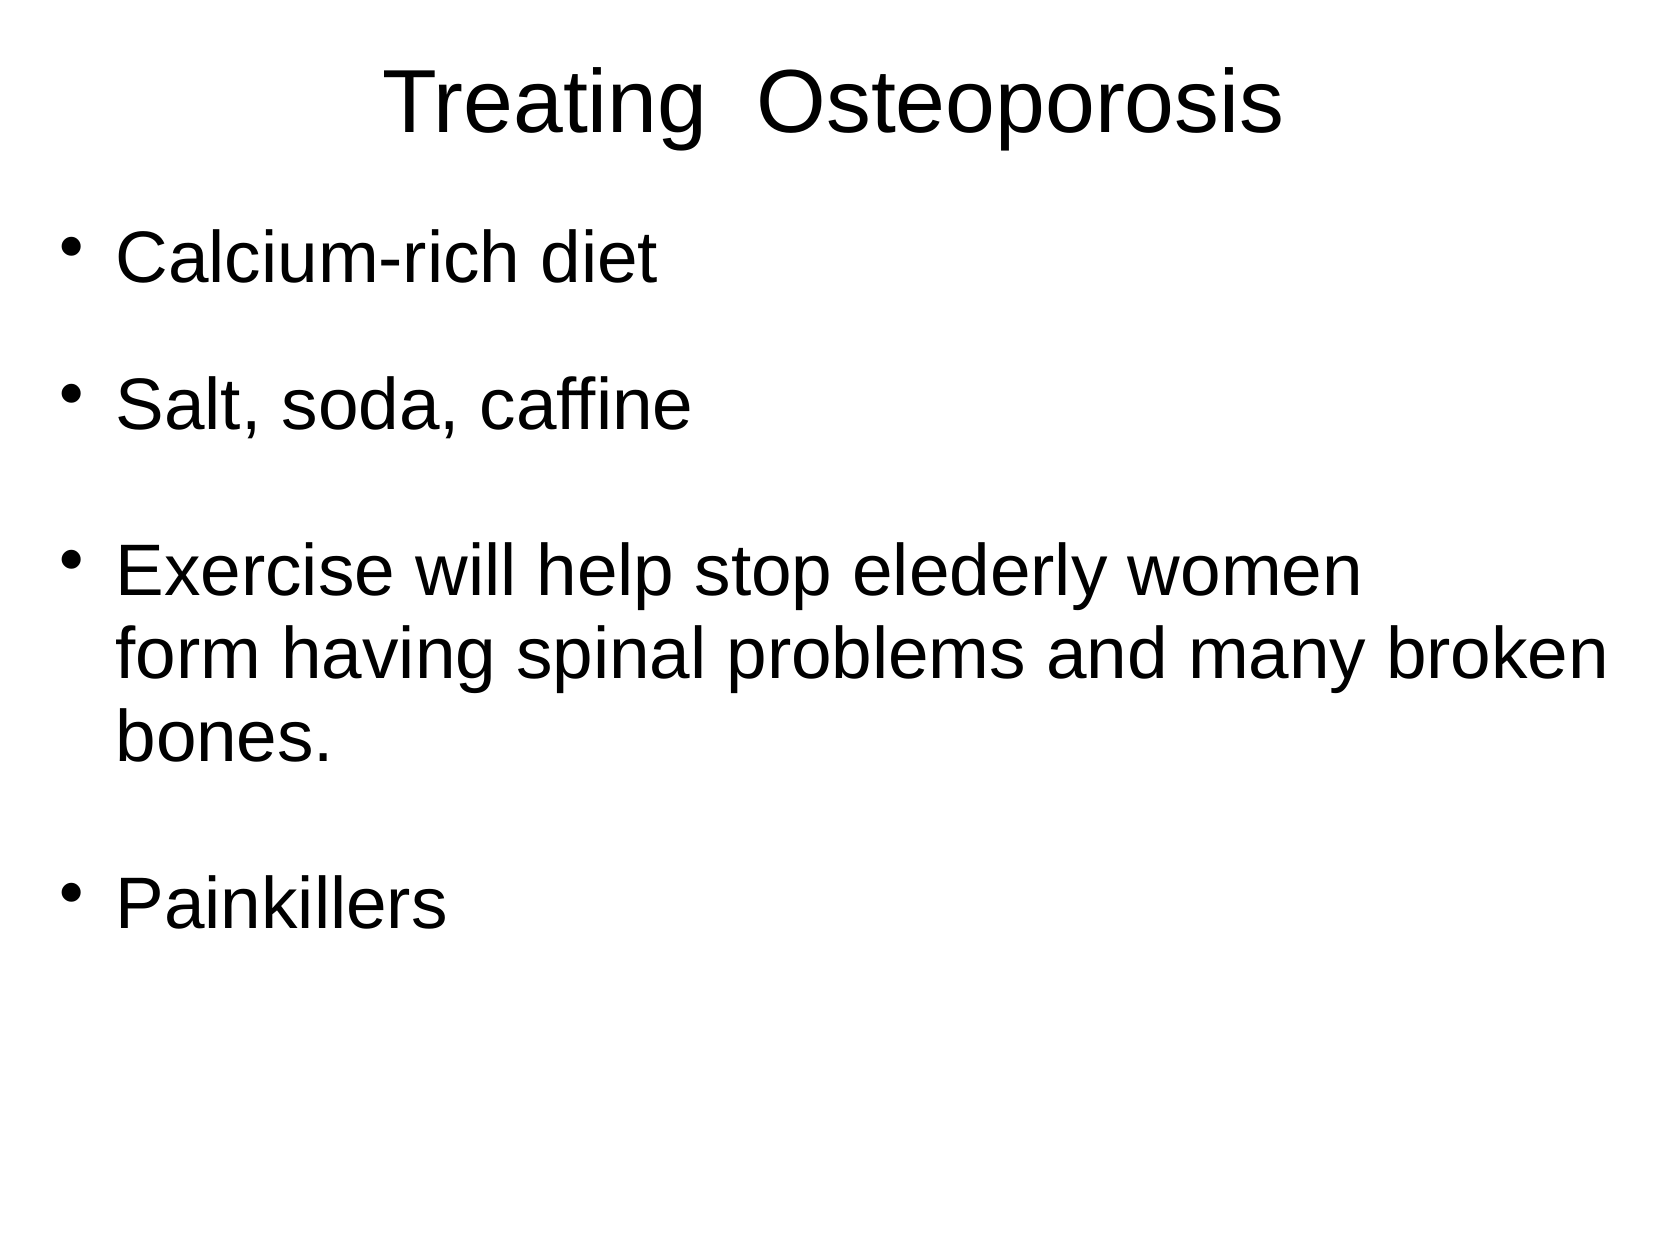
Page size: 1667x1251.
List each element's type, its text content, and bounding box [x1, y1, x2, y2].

list Calcium-rich diet Salt, soda, caffine Exercise will help stop elederly women form having spinal problems and many broken bones. Painkillers [40, 215, 1665, 1002]
title Treating Osteoporosis [40, 50, 1626, 201]
